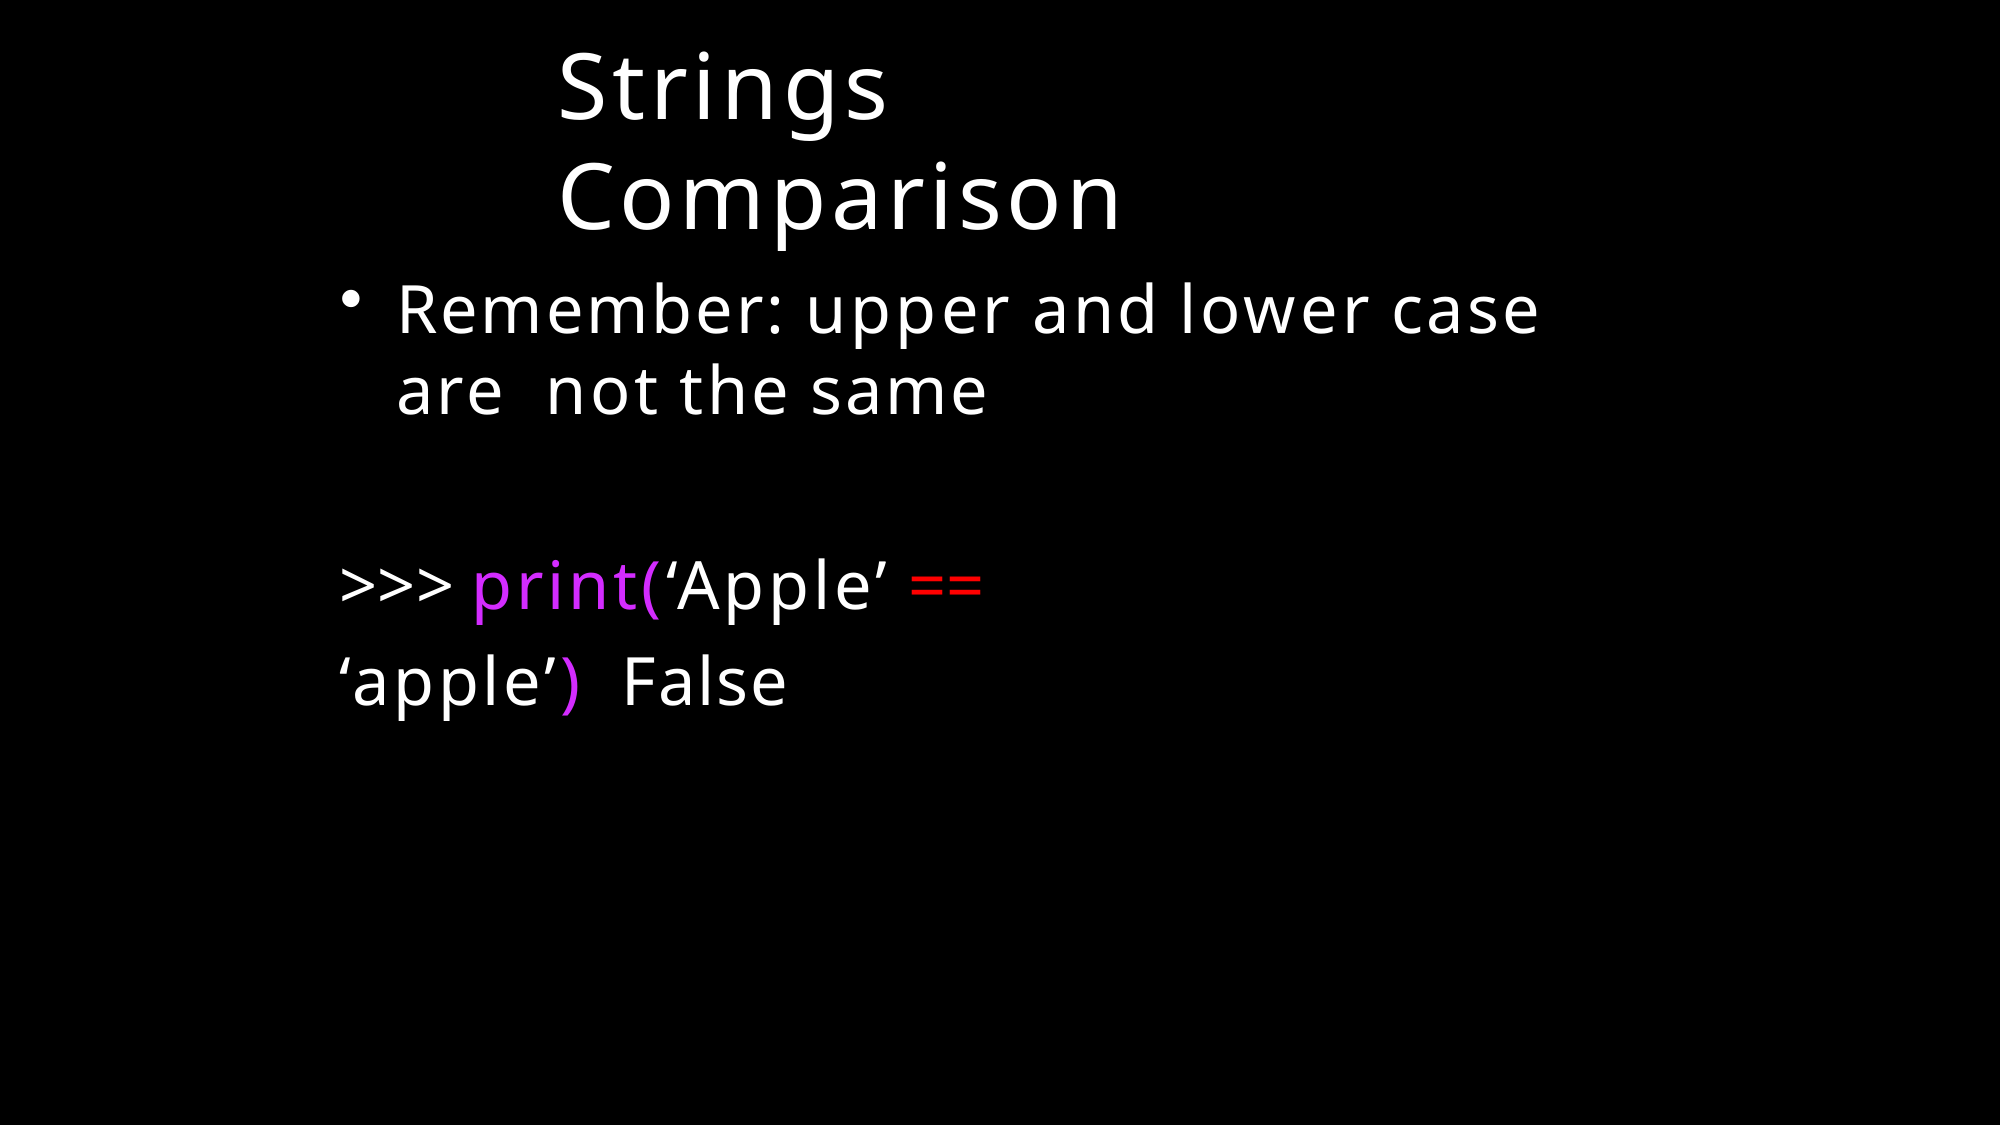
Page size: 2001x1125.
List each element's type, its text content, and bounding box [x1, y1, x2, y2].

title Strings Comparison [555, 25, 1445, 248]
text_box Remember: upper and lower case are not the same >>> print(‘Apple’ == ‘apple’) False [337, 265, 1612, 719]
